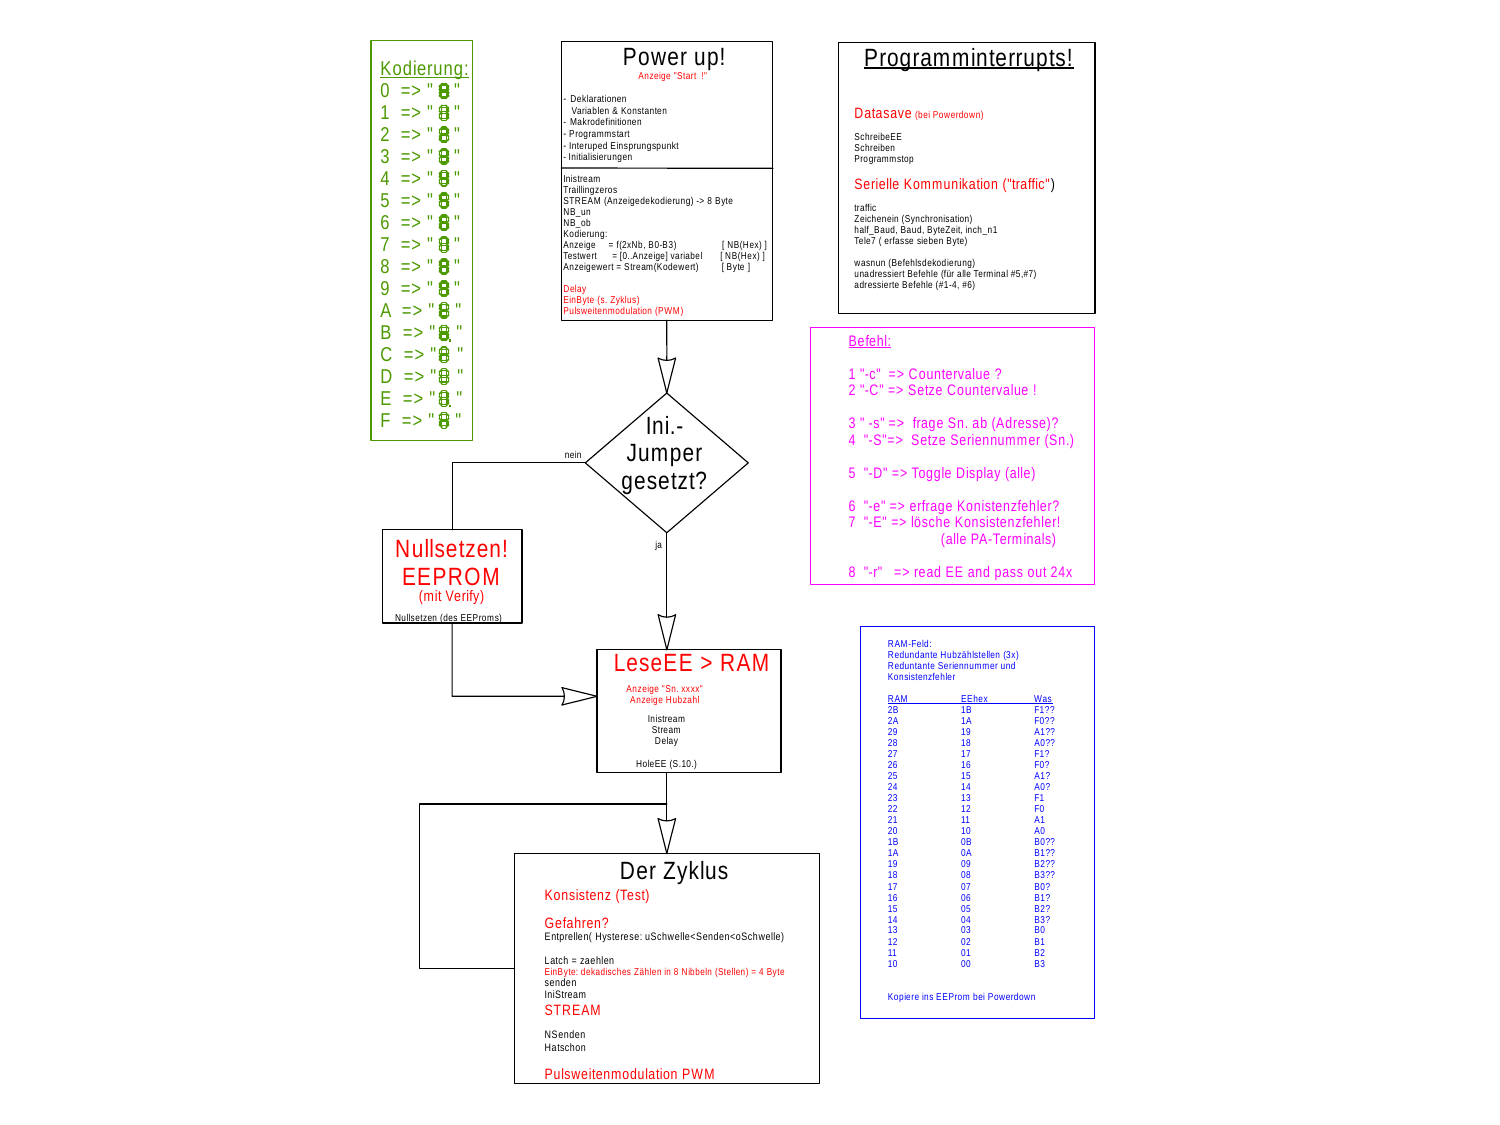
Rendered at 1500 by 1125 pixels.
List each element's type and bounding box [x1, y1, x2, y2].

text_box [348, 8, 1152, 1117]
